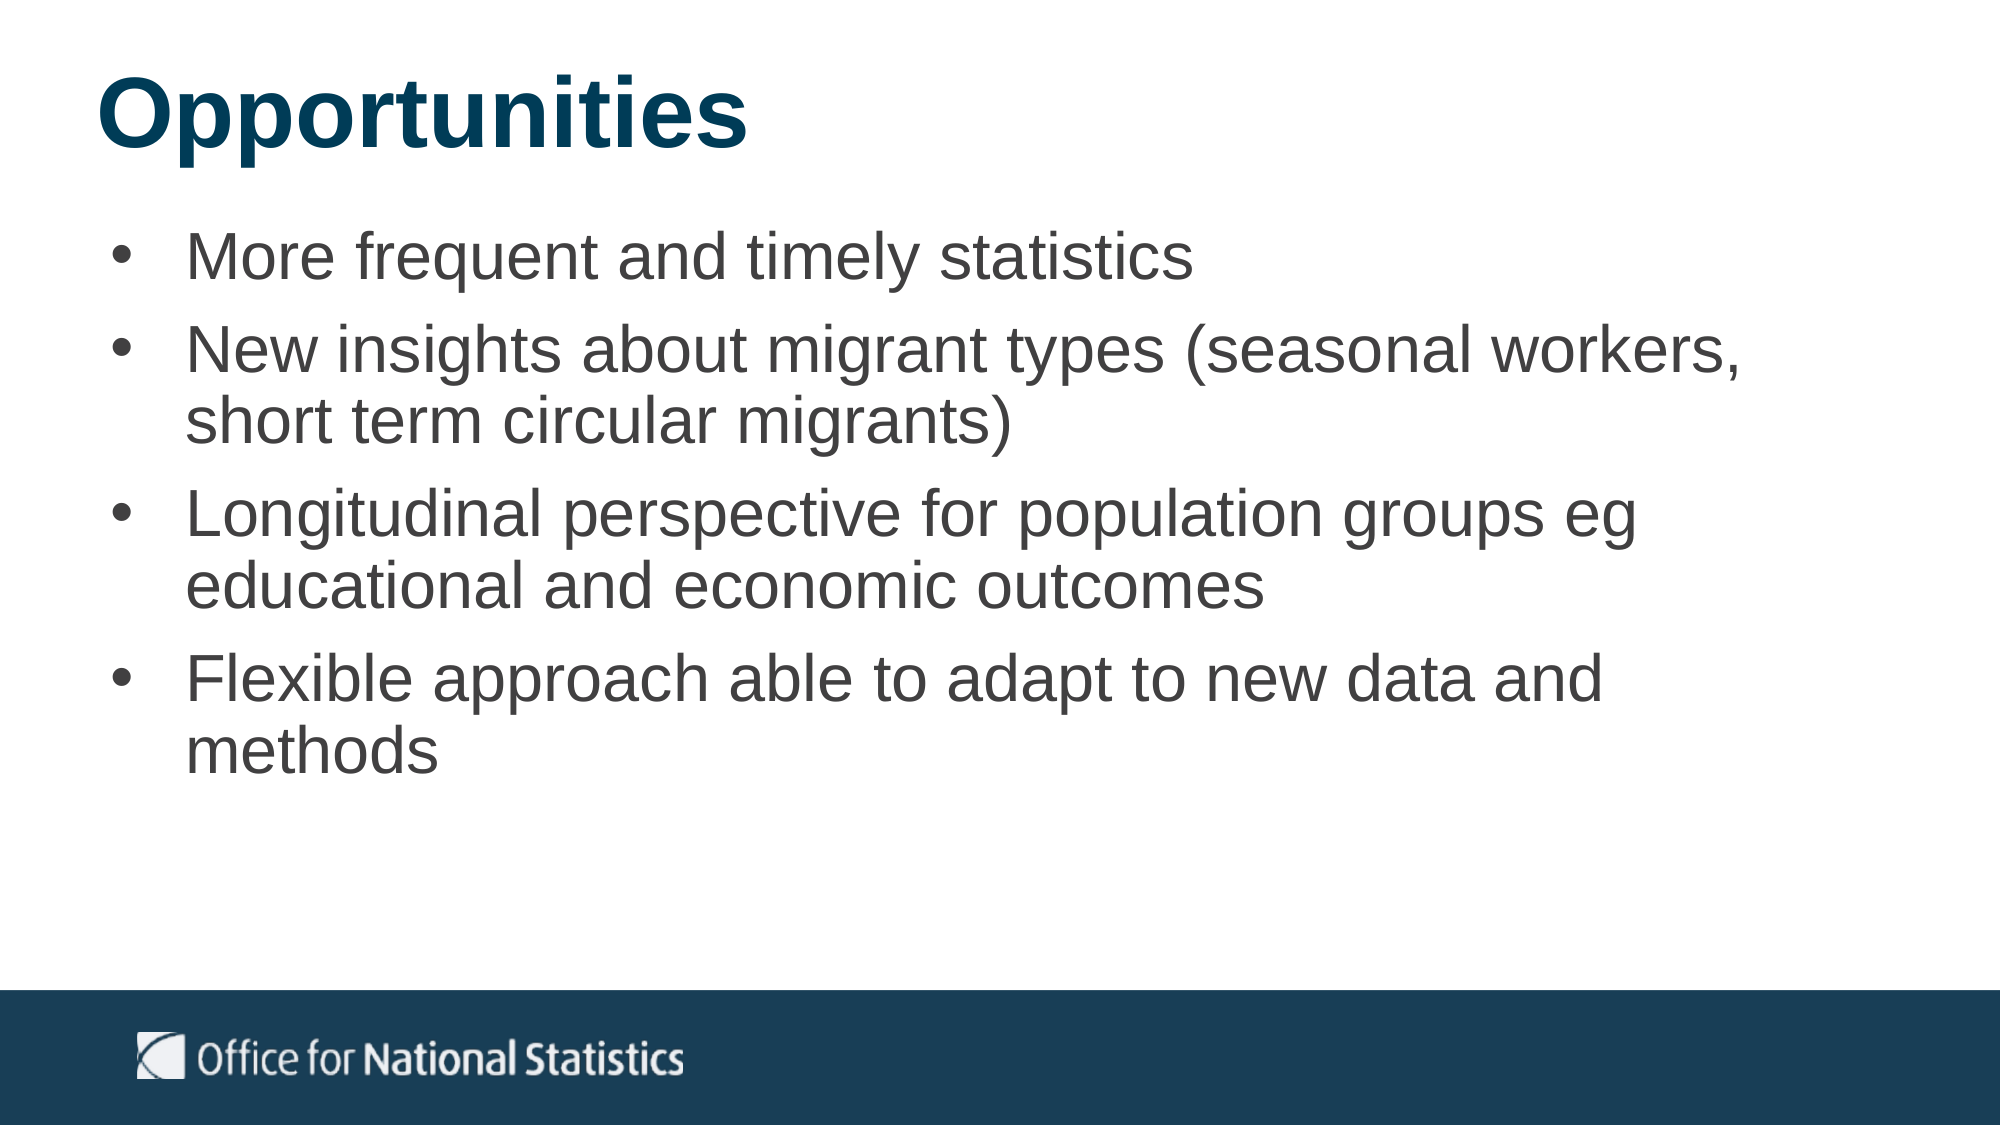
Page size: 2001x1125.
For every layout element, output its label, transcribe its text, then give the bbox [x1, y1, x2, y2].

list More frequent and timely statistics New insights about migrant types (seasonal workers, short term circular migrants) Longitudinal perspective for population groups eg educational and economic outcomes Flexible approach able to adapt to new data and methods [109, 214, 1835, 989]
title Opportunities [96, 53, 1822, 178]
